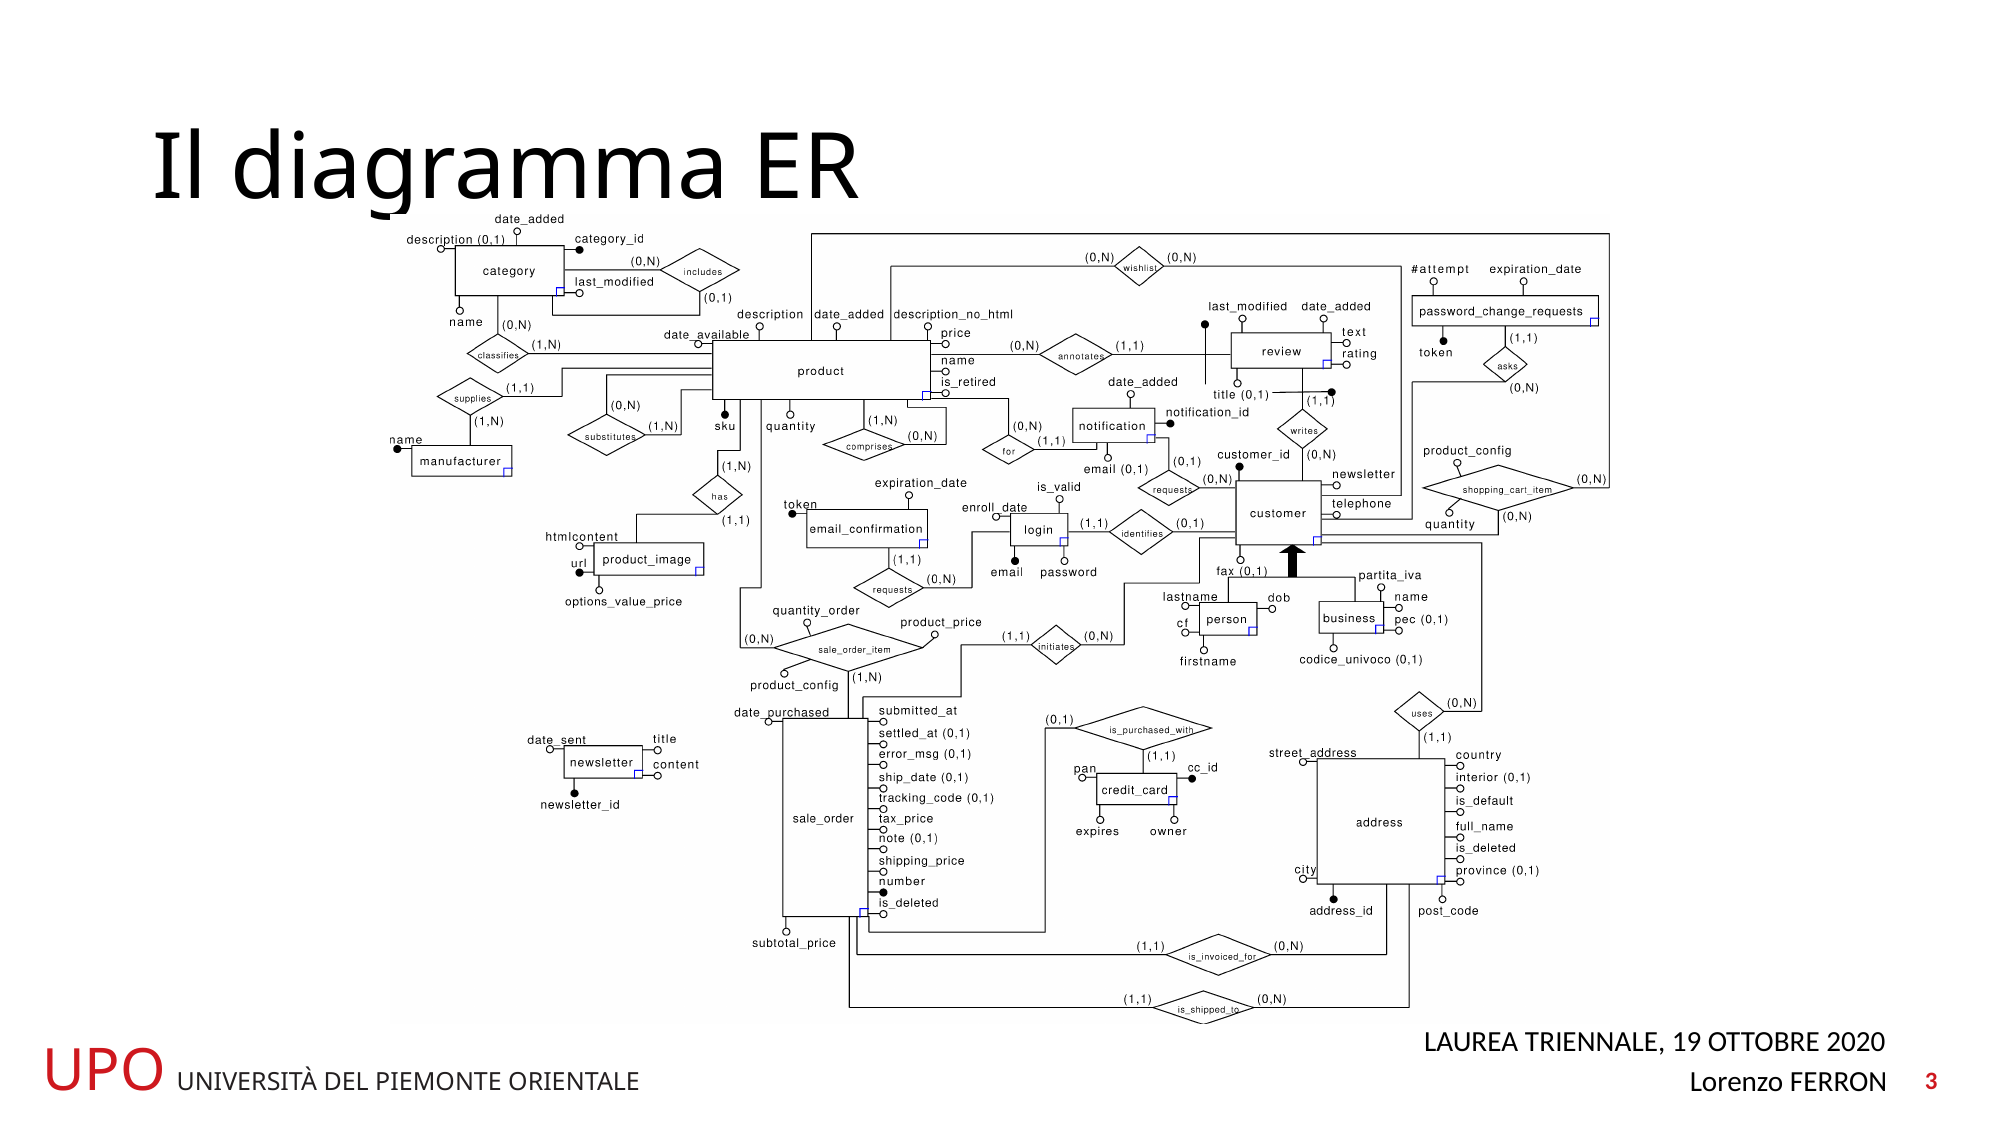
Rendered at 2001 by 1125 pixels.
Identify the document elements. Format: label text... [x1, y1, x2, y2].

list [390, 213, 1610, 1024]
title Il diagramma ER [137, 59, 1863, 278]
slide_number 3 [1909, 1057, 1953, 1103]
